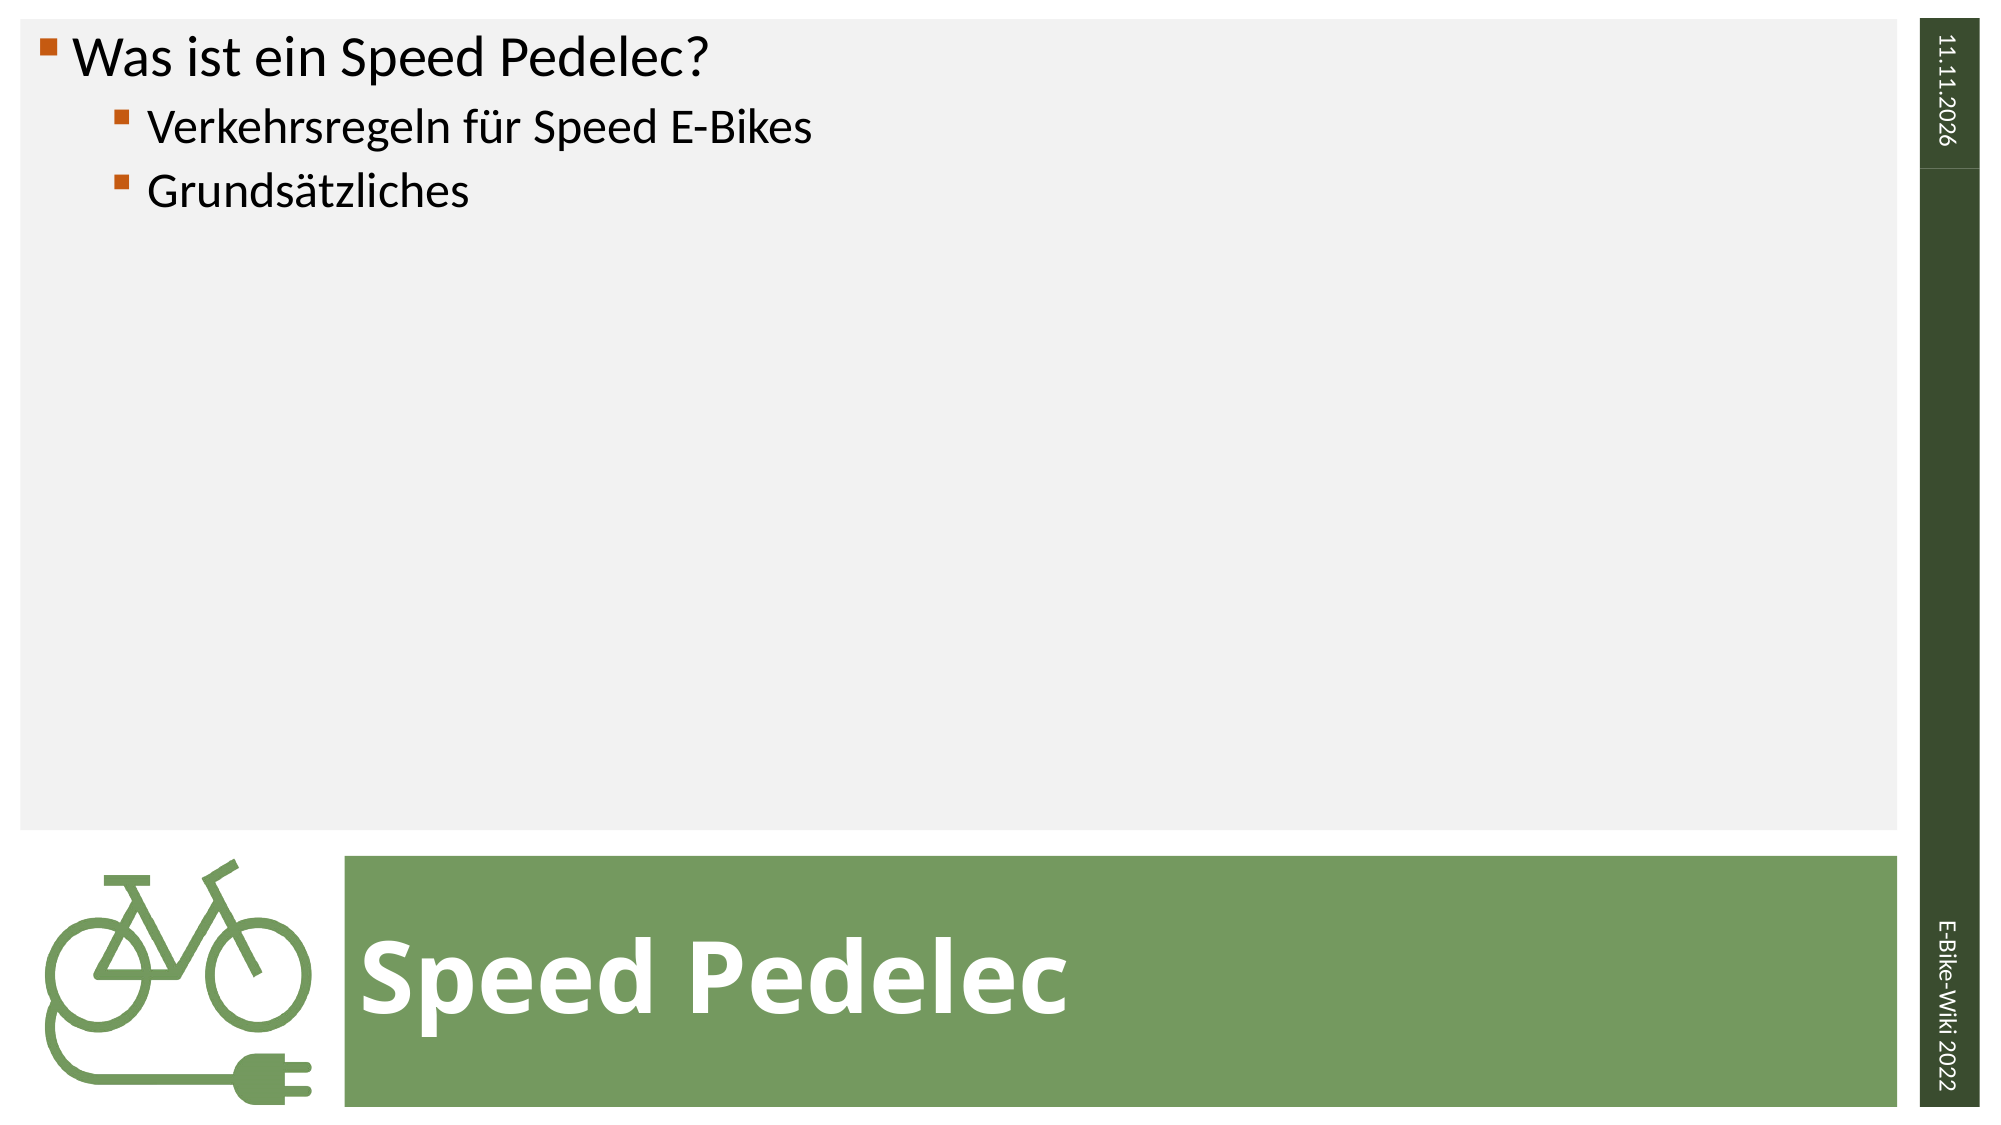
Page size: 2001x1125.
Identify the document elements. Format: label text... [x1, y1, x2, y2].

title Speed Pedelec [344, 855, 1898, 1107]
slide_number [1919, 18, 1980, 168]
list Was ist ein Speed Pedelec? Verkehrsregeln für Speed E-Bikes Grundsätzliches [20, 19, 1898, 831]
picture [22, 831, 334, 1125]
footer E-Bike-Wiki 2022 [1919, 168, 1980, 1107]
